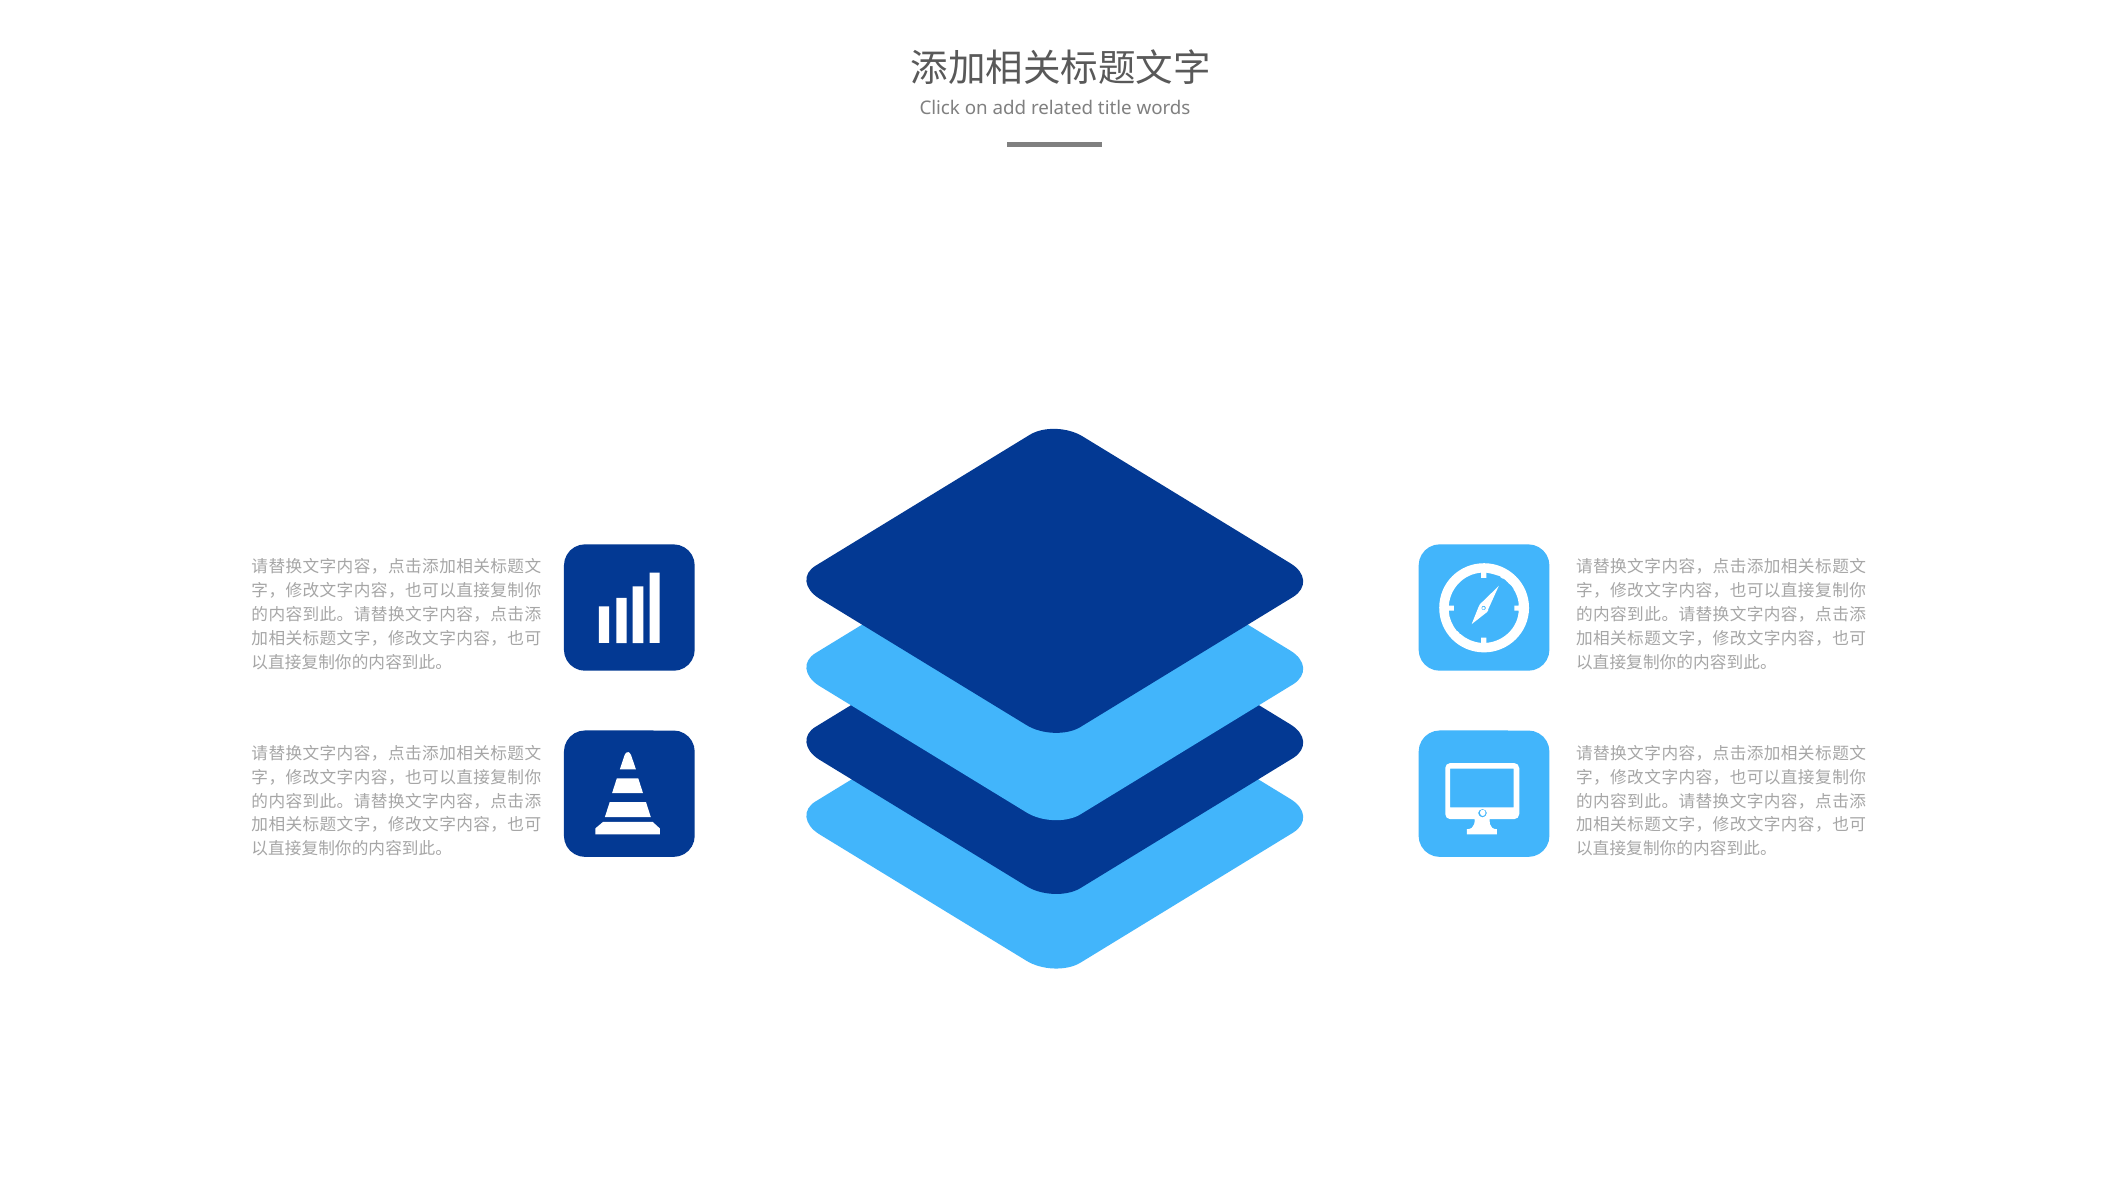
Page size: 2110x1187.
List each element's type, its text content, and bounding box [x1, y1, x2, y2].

text_box [806, 625, 1304, 821]
text_box 请替换文字内容，点击添加相关标题文字，修改文字内容，也可以直接复制你的内容到此。请替换文字内容，点击添加相关标题文字，修改文字内容，也可以直接复制你的内容到此。 [1575, 552, 1867, 673]
text_box 添加相关标题文字 [877, 37, 1245, 95]
text_box [806, 705, 1304, 894]
text_box [1417, 729, 1551, 858]
text_box [619, 752, 636, 770]
text_box 请替换文字内容，点击添加相关标题文字，修改文字内容，也可以直接复制你的内容到此。请替换文字内容，点击添加相关标题文字，修改文字内容，也可以直接复制你的内容到此。 [251, 552, 542, 673]
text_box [598, 572, 660, 644]
text_box [562, 543, 696, 672]
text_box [1445, 763, 1520, 835]
text_box [604, 802, 651, 818]
text_box [612, 778, 644, 794]
text_box [1417, 543, 1551, 672]
text_box 请替换文字内容，点击添加相关标题文字，修改文字内容，也可以直接复制你的内容到此。请替换文字内容，点击添加相关标题文字，修改文字内容，也可以直接复制你的内容到此。 [251, 738, 542, 859]
text_box [562, 729, 696, 858]
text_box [1439, 563, 1530, 653]
text_box Click on add related title words [877, 89, 1232, 124]
text_box 请替换文字内容，点击添加相关标题文字，修改文字内容，也可以直接复制你的内容到此。请替换文字内容，点击添加相关标题文字，修改文字内容，也可以直接复制你的内容到此。 [1575, 738, 1867, 859]
text_box [806, 779, 1304, 969]
text_box [806, 428, 1304, 733]
text_box [595, 821, 660, 835]
